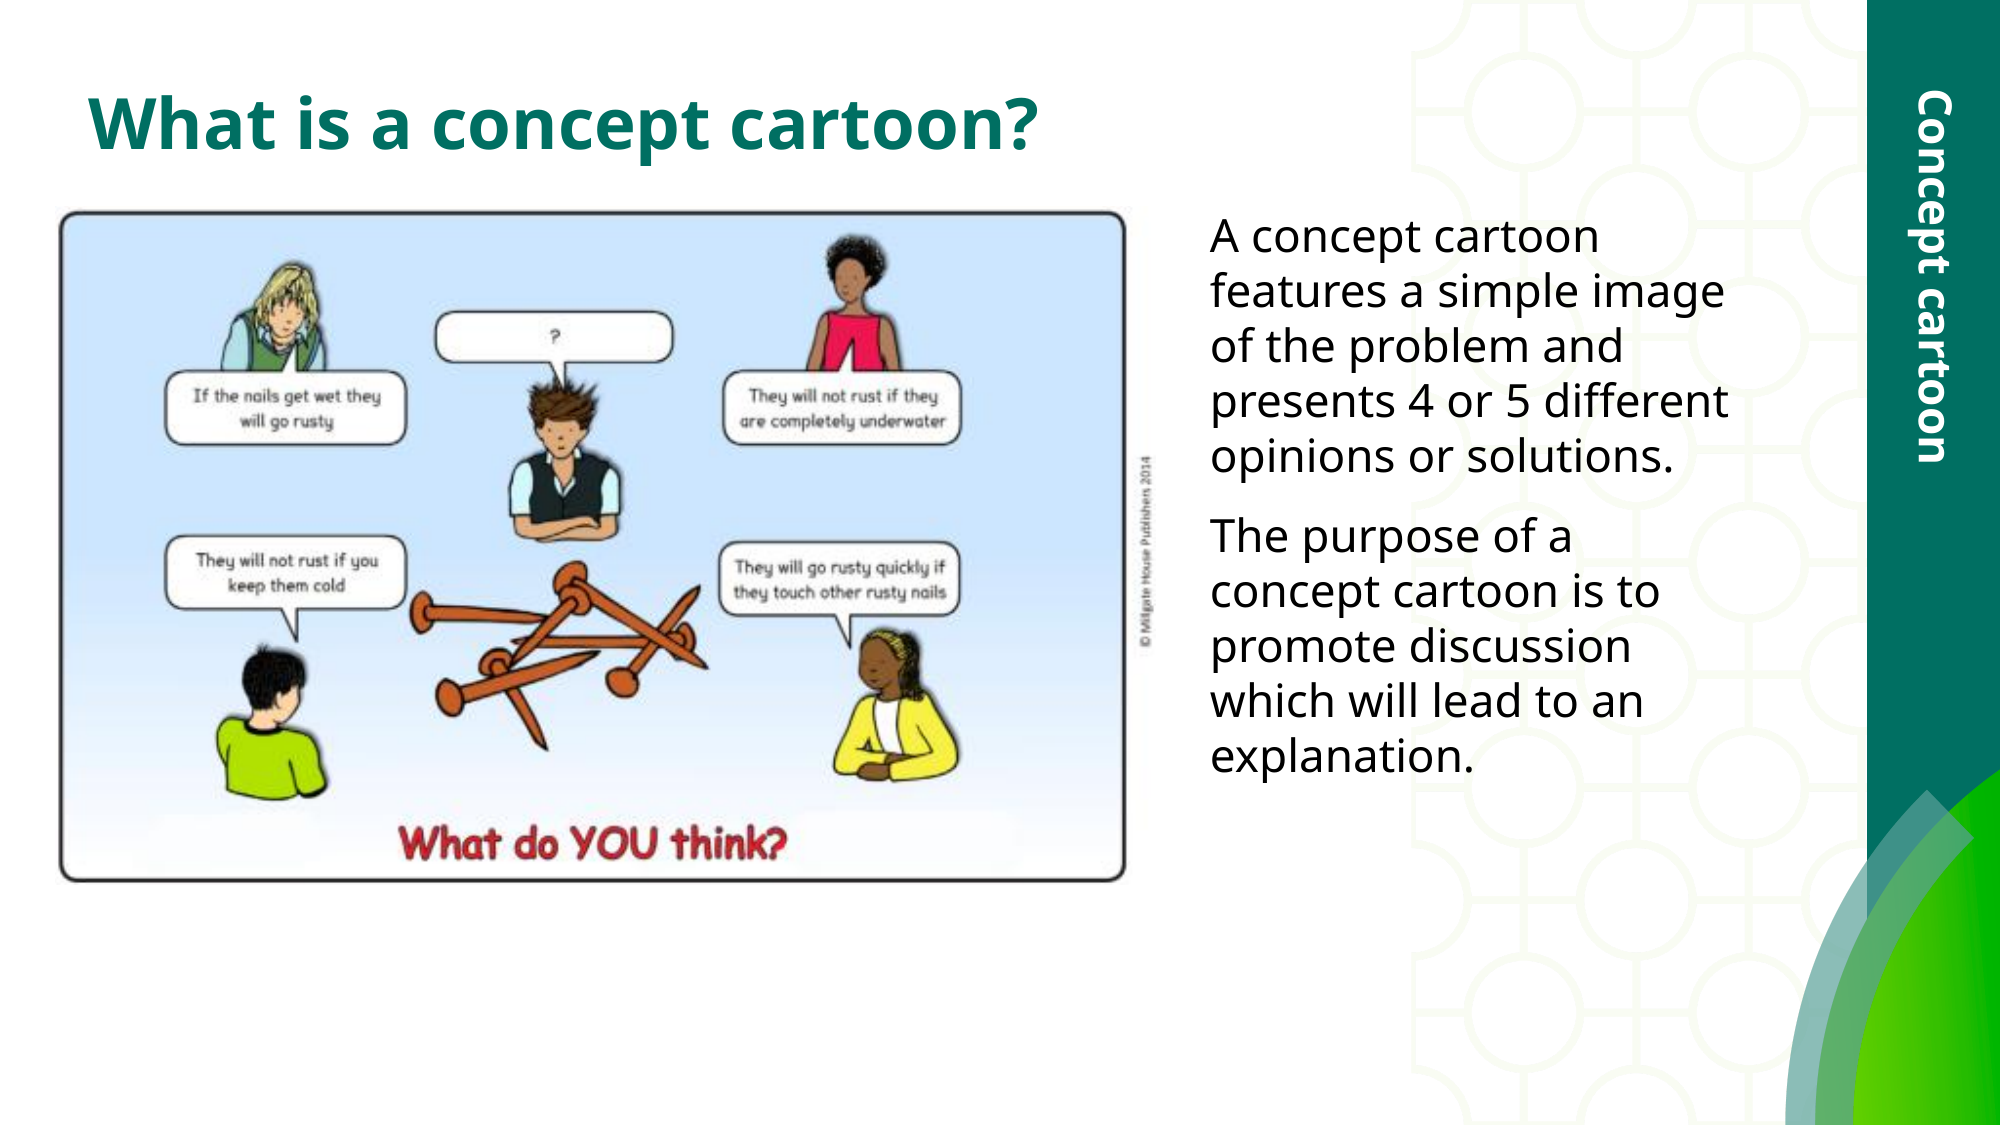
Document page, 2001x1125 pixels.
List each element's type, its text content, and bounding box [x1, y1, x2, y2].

picture [55, 206, 1156, 885]
text_box Concept cartoon [1867, 88, 2000, 768]
picture [1411, 0, 2001, 1125]
list A concept cartoon features a simple image of the problem and presents 4 or 5 different opinions or solutions. The purpose of a concept cartoon is to promote discussion which will lead to an explanation. [1210, 206, 1743, 1034]
title What is a concept cartoon? [88, 88, 1743, 161]
